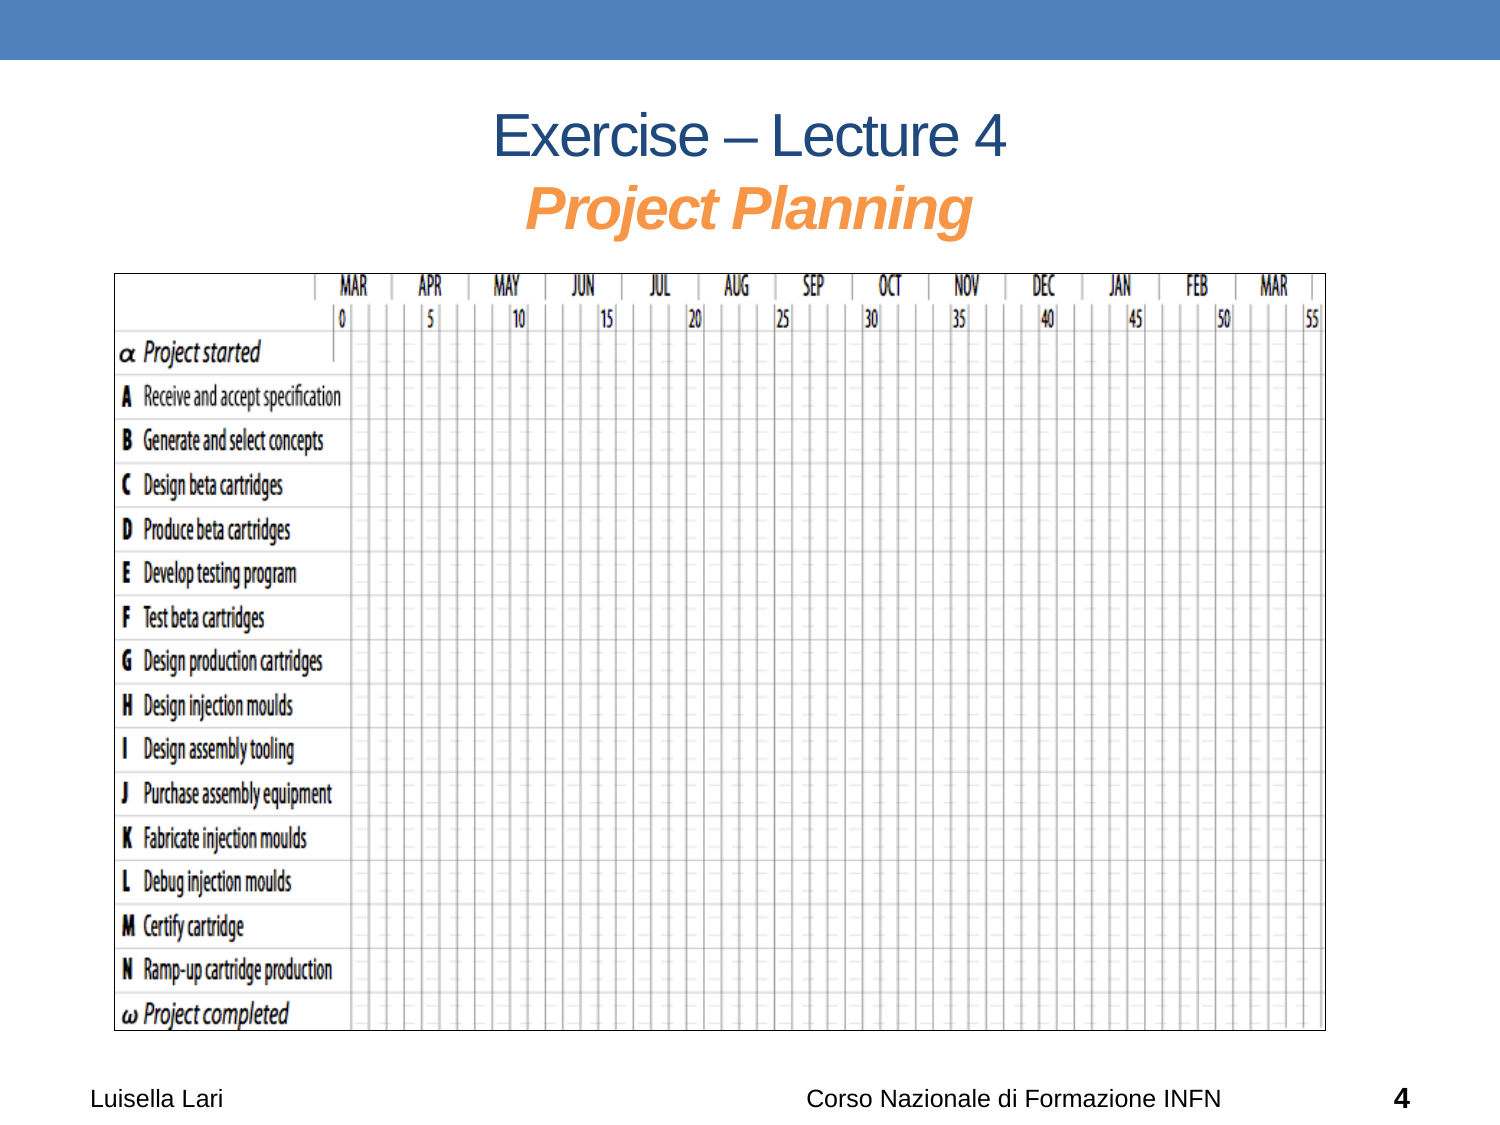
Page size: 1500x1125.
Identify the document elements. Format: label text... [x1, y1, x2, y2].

title Exercise – Lecture 4 Project Planning [75, 87, 1425, 250]
footer Corso Nazionale di Formazione INFN [562, 1070, 1238, 1125]
slide_number Luisella Lari [75, 1070, 550, 1125]
slide_number 4 [1250, 1070, 1425, 1125]
picture [114, 273, 1327, 1031]
